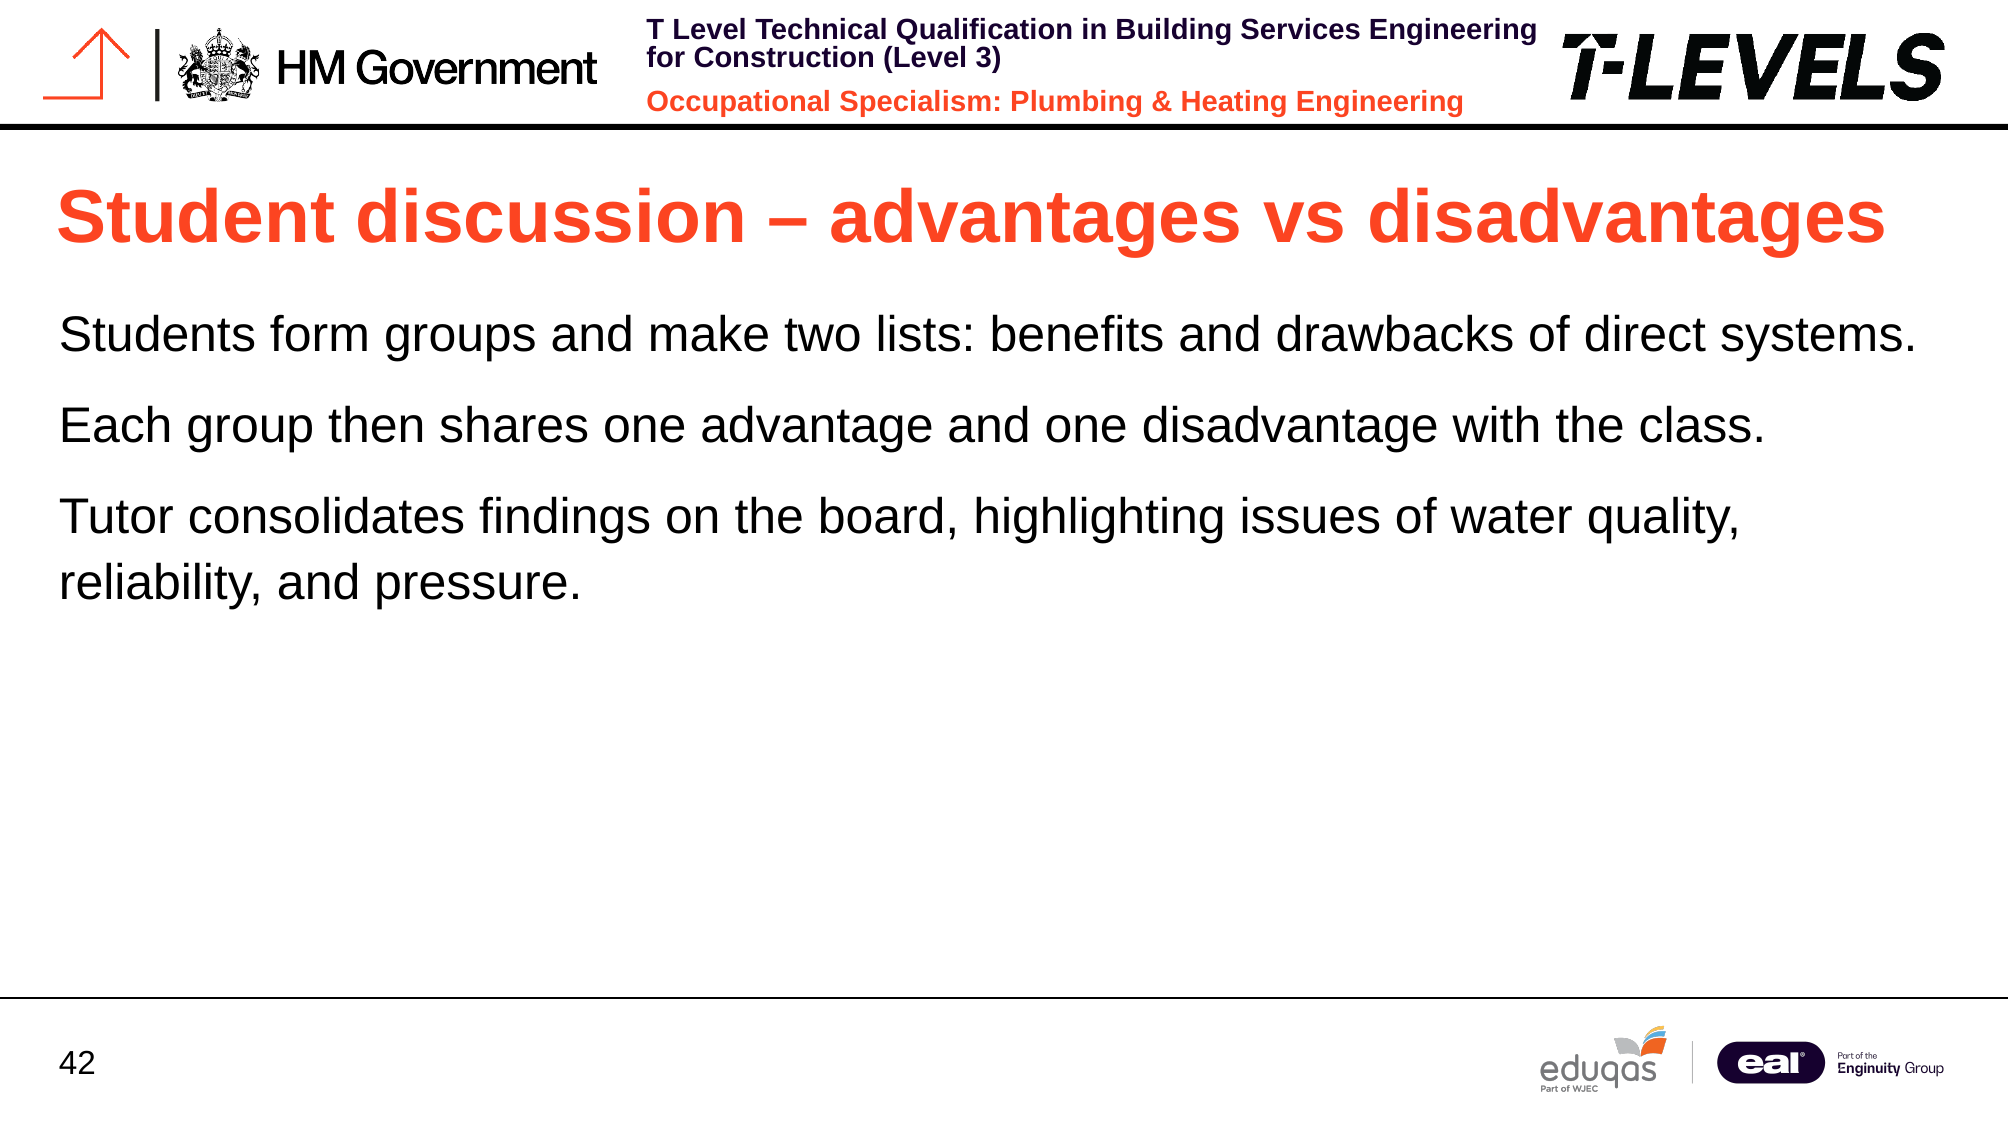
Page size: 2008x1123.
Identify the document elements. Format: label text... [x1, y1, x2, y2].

picture [155, 28, 597, 102]
list Students form groups and make two lists: benefits and drawbacks of direct systems. Each group then shares one advantage and one disadvantage with the class. Tutor consolidates findings on the board, highlighting issues of water quality, reliability, and pressure. [59, 295, 1949, 975]
picture [1535, 1021, 1949, 1097]
picture [1543, 25, 1964, 108]
picture [38, 27, 136, 100]
title Student discussion – advantages vs disadvantages [41, 111, 1949, 314]
